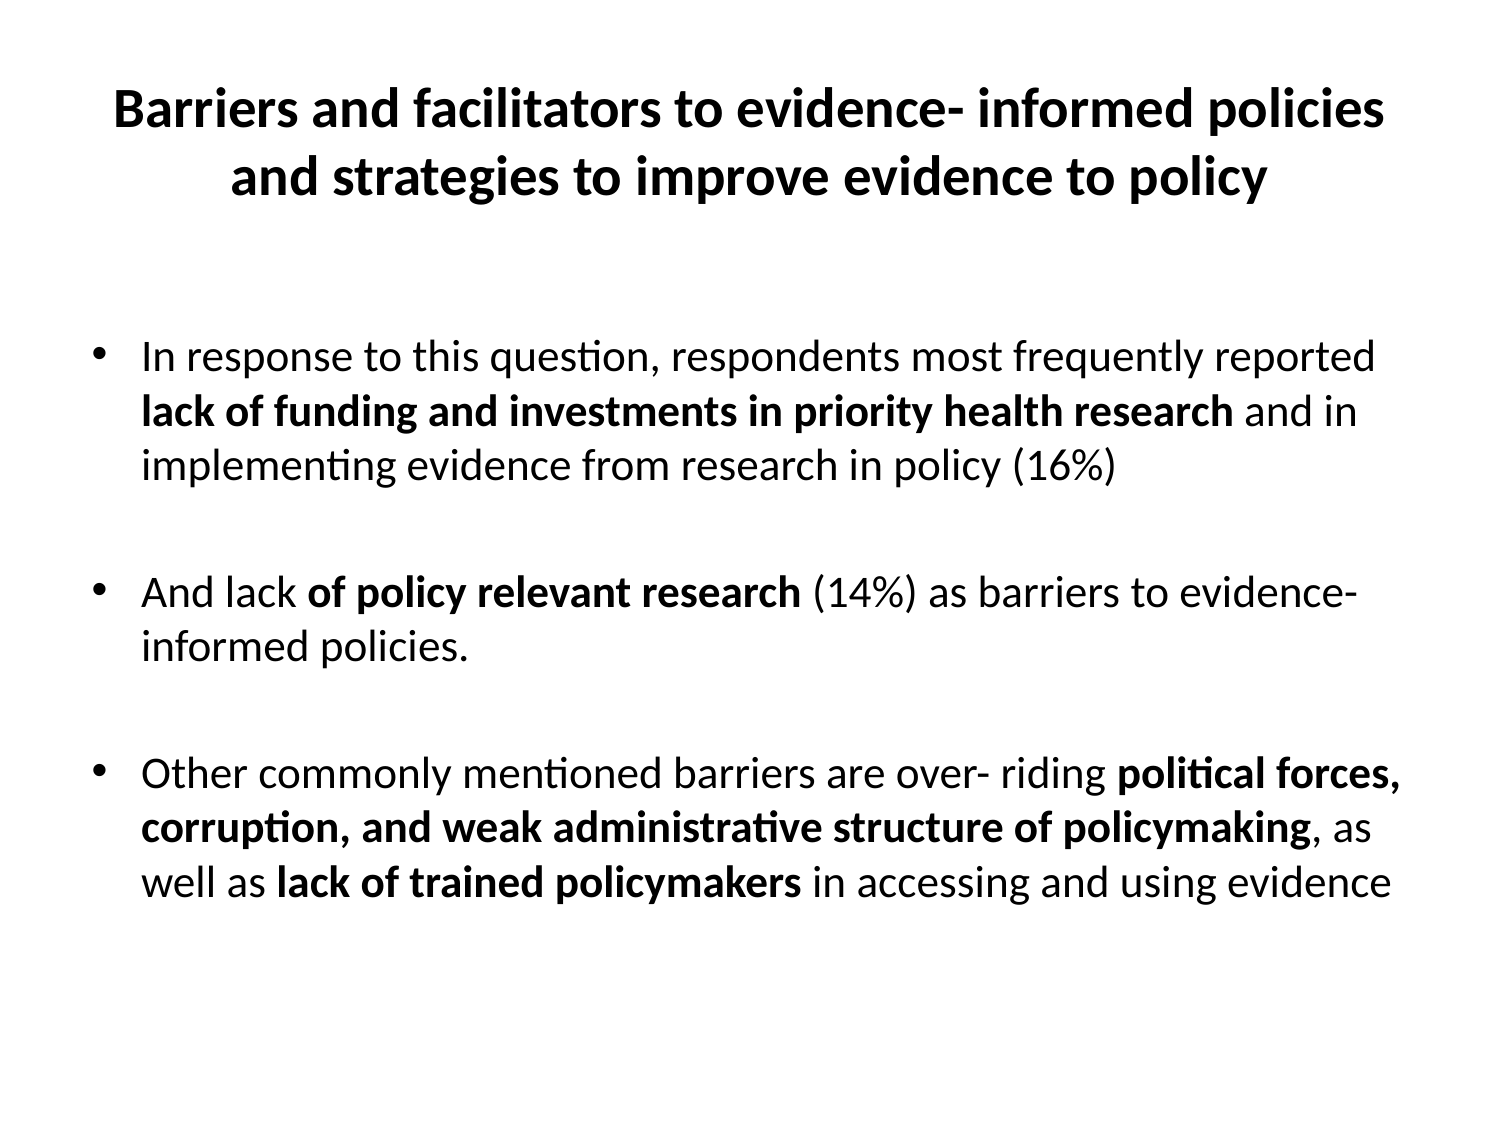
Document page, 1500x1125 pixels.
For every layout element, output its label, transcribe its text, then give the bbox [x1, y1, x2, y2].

title Barriers and facilitators to evidence- informed policies and strategies to improve evidence to policy [75, 45, 1425, 233]
list In response to this question, respondents most frequently reported lack of funding and investments in priority health research and in implementing evidence from research in policy (16%) And lack of policy relevant research (14%) as barriers to evidence- informed policies. Other commonly mentioned barriers are over- riding political forces, corruption, and weak administrative structure of policymaking, as well as lack of trained policymakers in accessing and using evidence [76, 255, 1427, 998]
